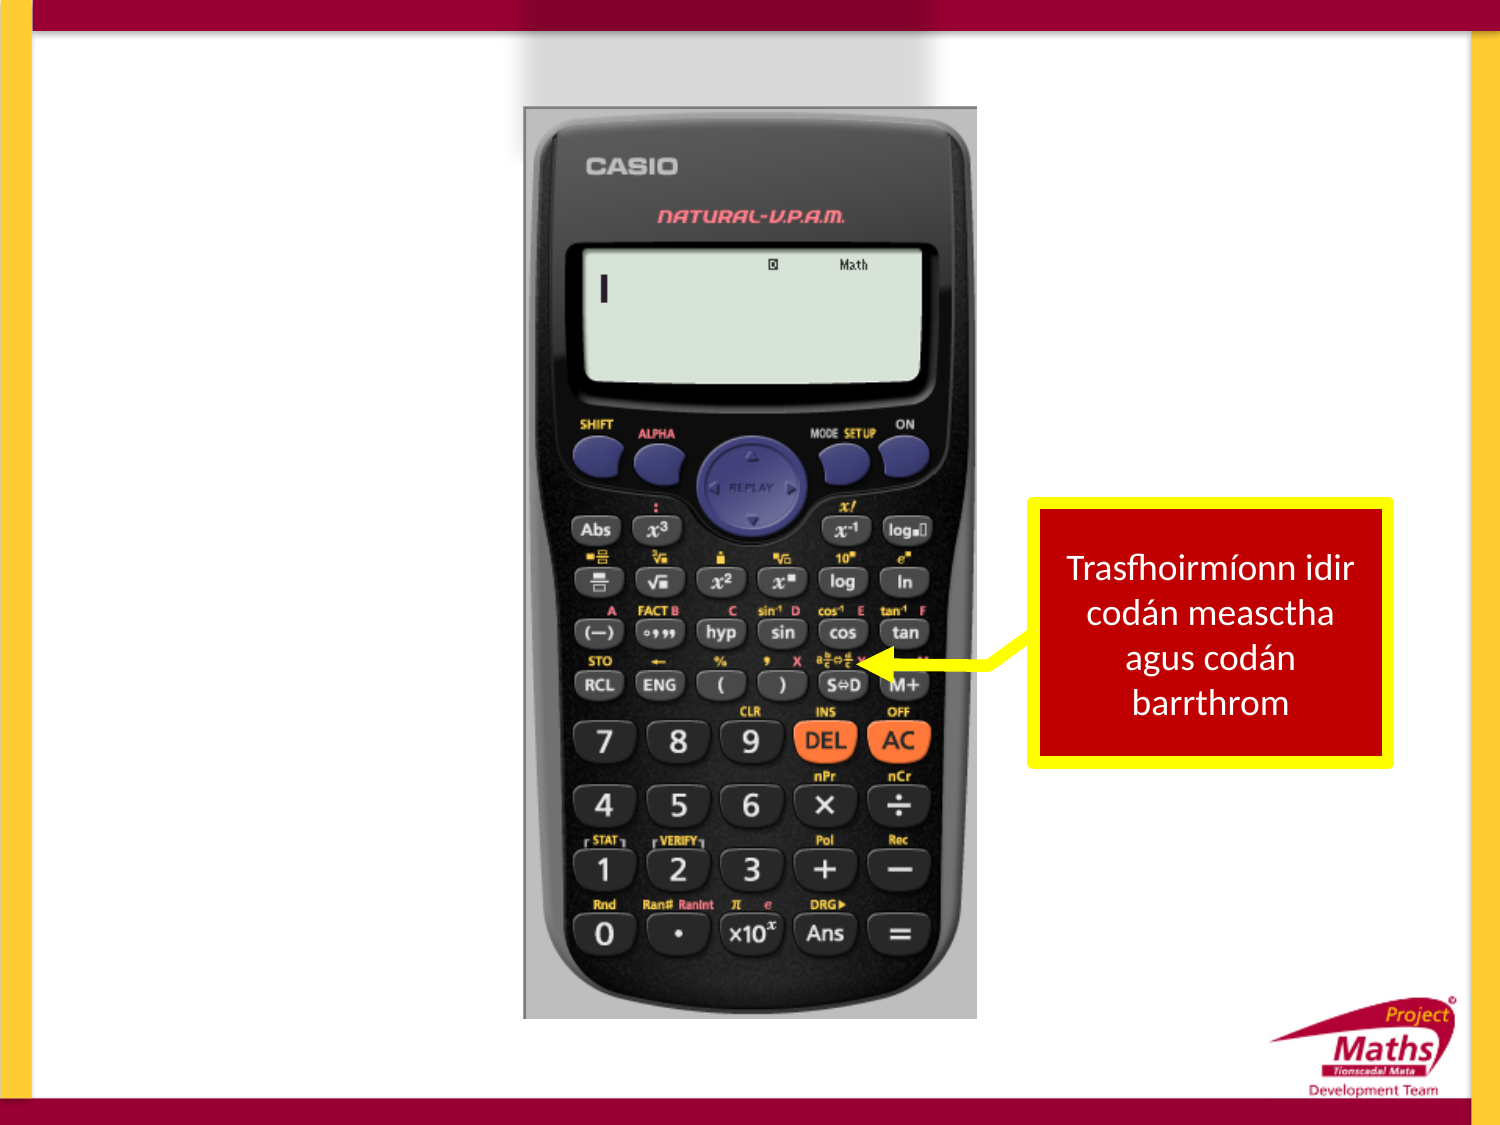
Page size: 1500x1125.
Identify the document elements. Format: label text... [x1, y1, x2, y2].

picture [523, 106, 977, 1019]
picture [1269, 987, 1466, 1098]
text_box Trasfhoirmíonn idir codán measctha agus codán barrthrom [856, 501, 1390, 765]
